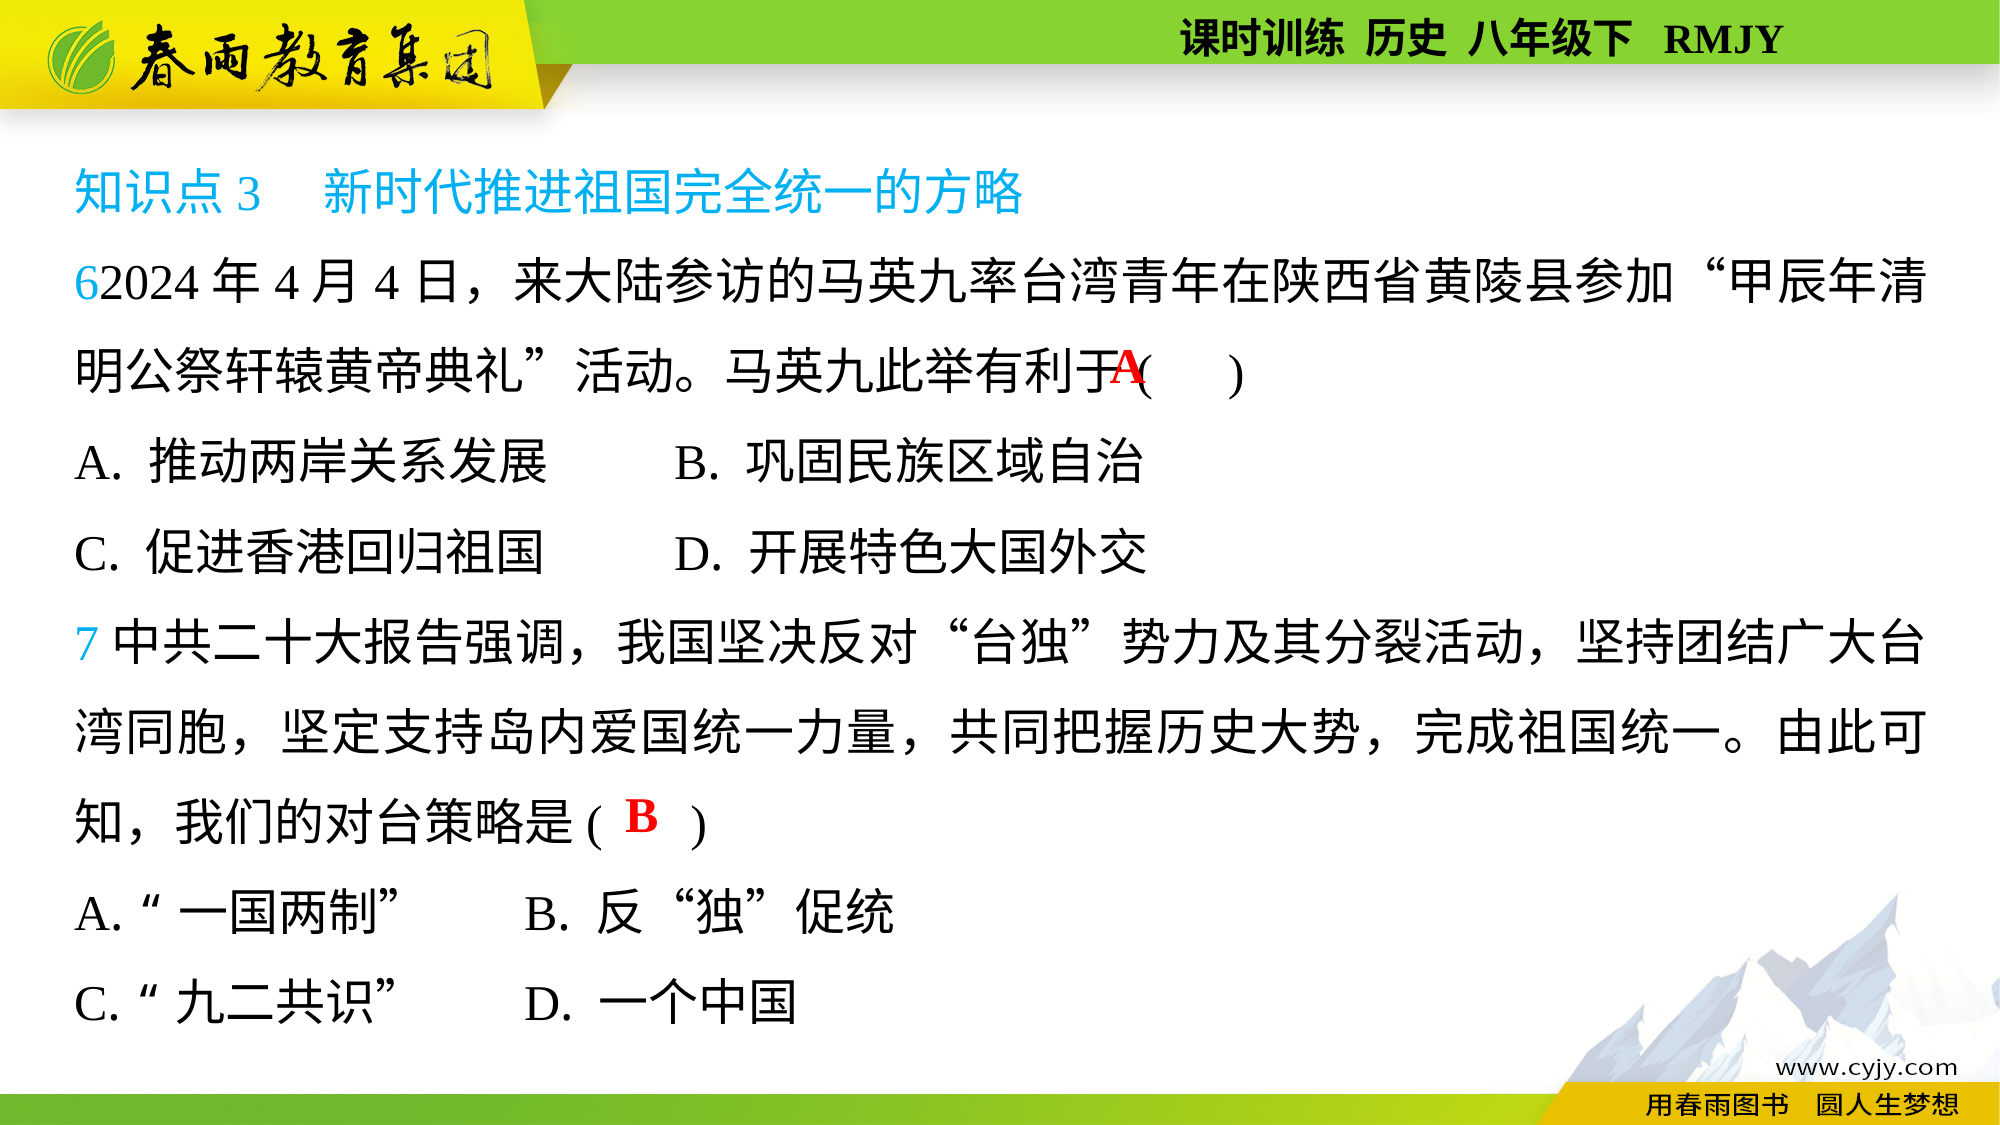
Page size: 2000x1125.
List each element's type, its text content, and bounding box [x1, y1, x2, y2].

text_box A [1094, 326, 1161, 401]
list 知识点3 新时代推进祖国完全统一的方略 62024年4月4日，来大陆参访的马英九率台湾青年在陕西省黄陵县参加“甲辰年清明公祭轩辕黄帝典礼”活动。马英九此举有利于( ) A. 推动两岸关系发展 B. 巩固民族区域自治 C. 促进香港回归祖国 D. 开展特色大国外交 7中共二十大报告强调，我国坚决反对“台独”势力及其分裂活动，坚持团结广大台湾同胞，坚定支持岛内爱国统一力量，共同把握历史大势，完成祖国统一。由此可知，我们的对台策略是( ) A. “一国两制” B. 反“独”促统 C. “九二共识” D. 一个中国 [59, 122, 1944, 1035]
picture [0, 0, 2000, 1125]
text_box B [610, 775, 674, 850]
